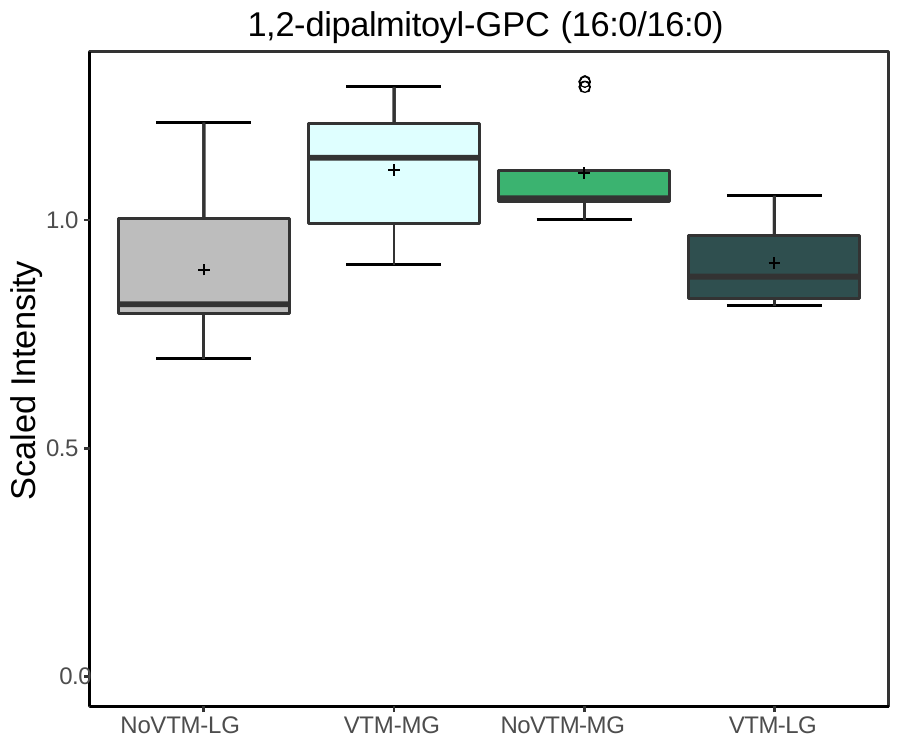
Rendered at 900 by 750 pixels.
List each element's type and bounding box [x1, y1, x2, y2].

text_box [83, 50, 891, 738]
text_box [44, 202, 82, 233]
text_box [245, 0, 733, 44]
text_box [1, 256, 82, 503]
slide_number [118, 713, 257, 750]
footer [57, 661, 95, 750]
